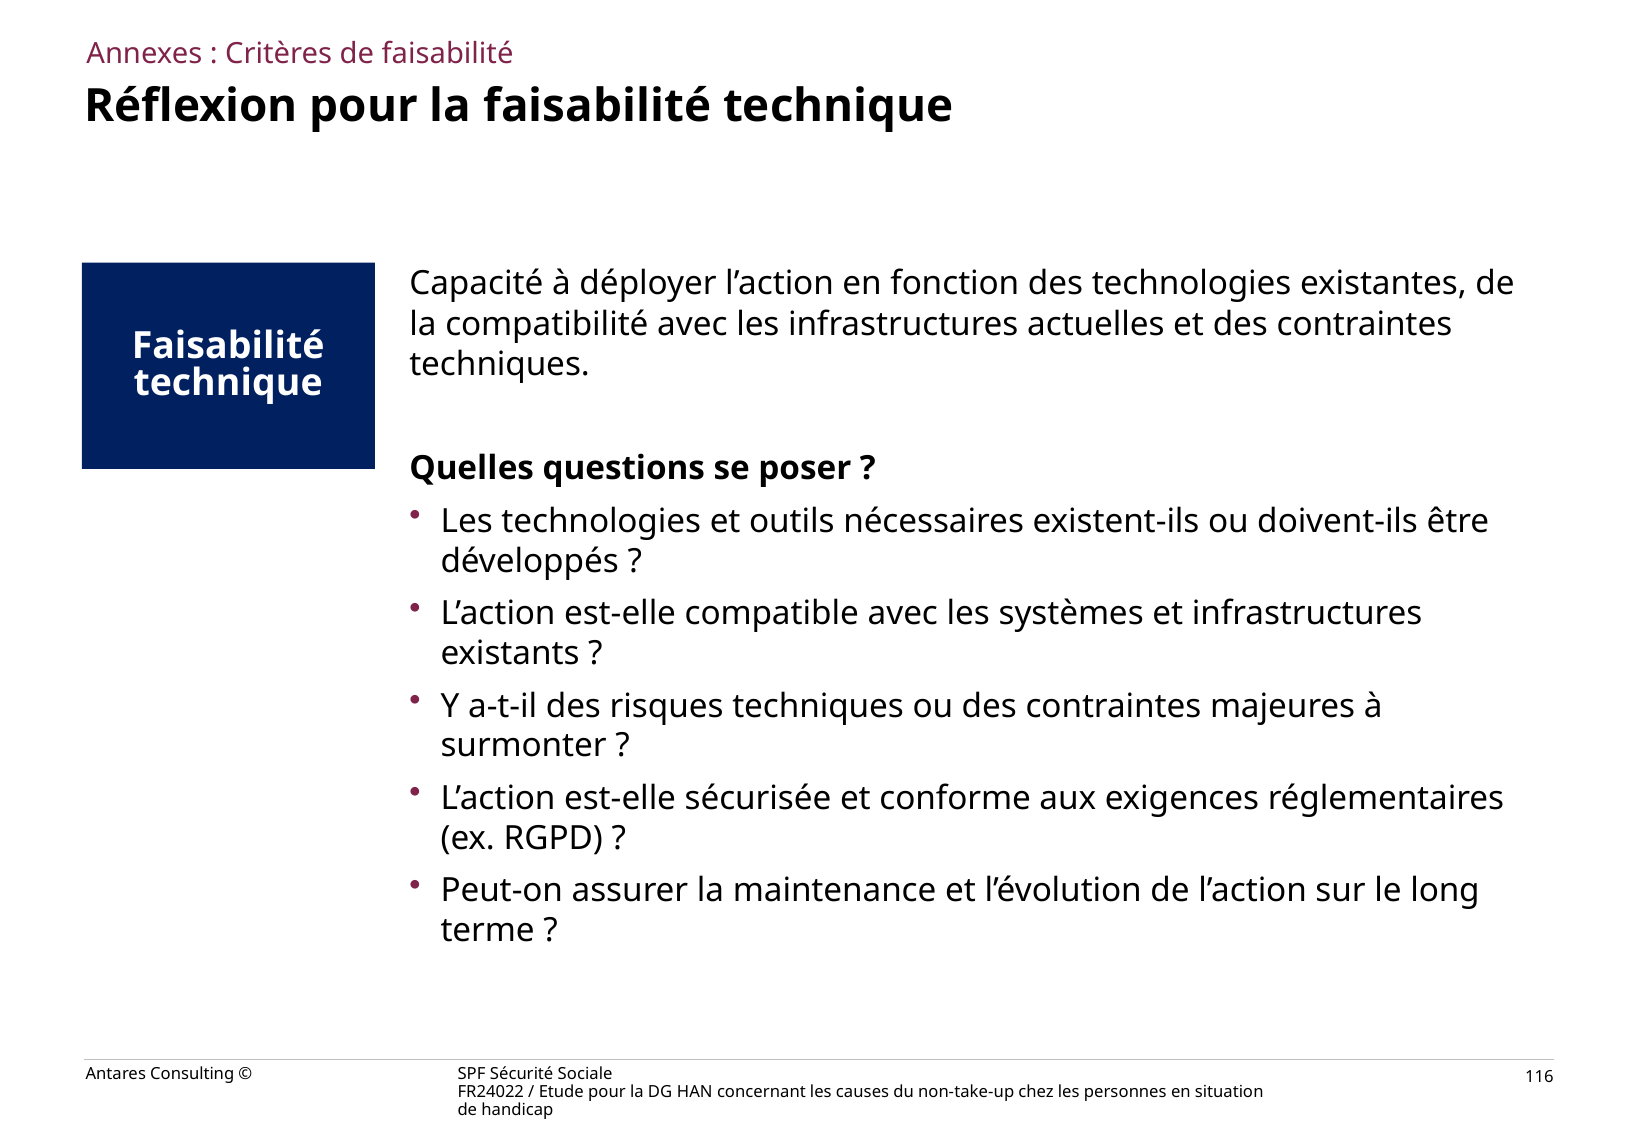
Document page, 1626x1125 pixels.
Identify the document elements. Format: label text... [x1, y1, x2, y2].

title Réflexion pour la faisabilité technique [84, 82, 1550, 229]
text_box Annexes : Critères de faisabilité [86, 38, 1522, 70]
list Capacité à déployer l’action en fonction des technologies existantes, de la compatibilité avec les infrastructures actuelles et des contraintes techniques. Quelles questions se poser ? Les technologies et outils nécessaires existent-ils ou doivent-ils être développés ? L’action est-elle compatible avec les systèmes et infrastructures existants ? Y a-t-il des risques techniques ou des contraintes majeures à surmonter ? L’action est-elle sécurisée et conforme aux exigences réglementaires (ex. RGPD) ? Peut-on assurer la maintenance et l’évolution de l’action sur le long terme ? [409, 261, 1551, 714]
text_box Faisabilité technique [81, 262, 375, 469]
